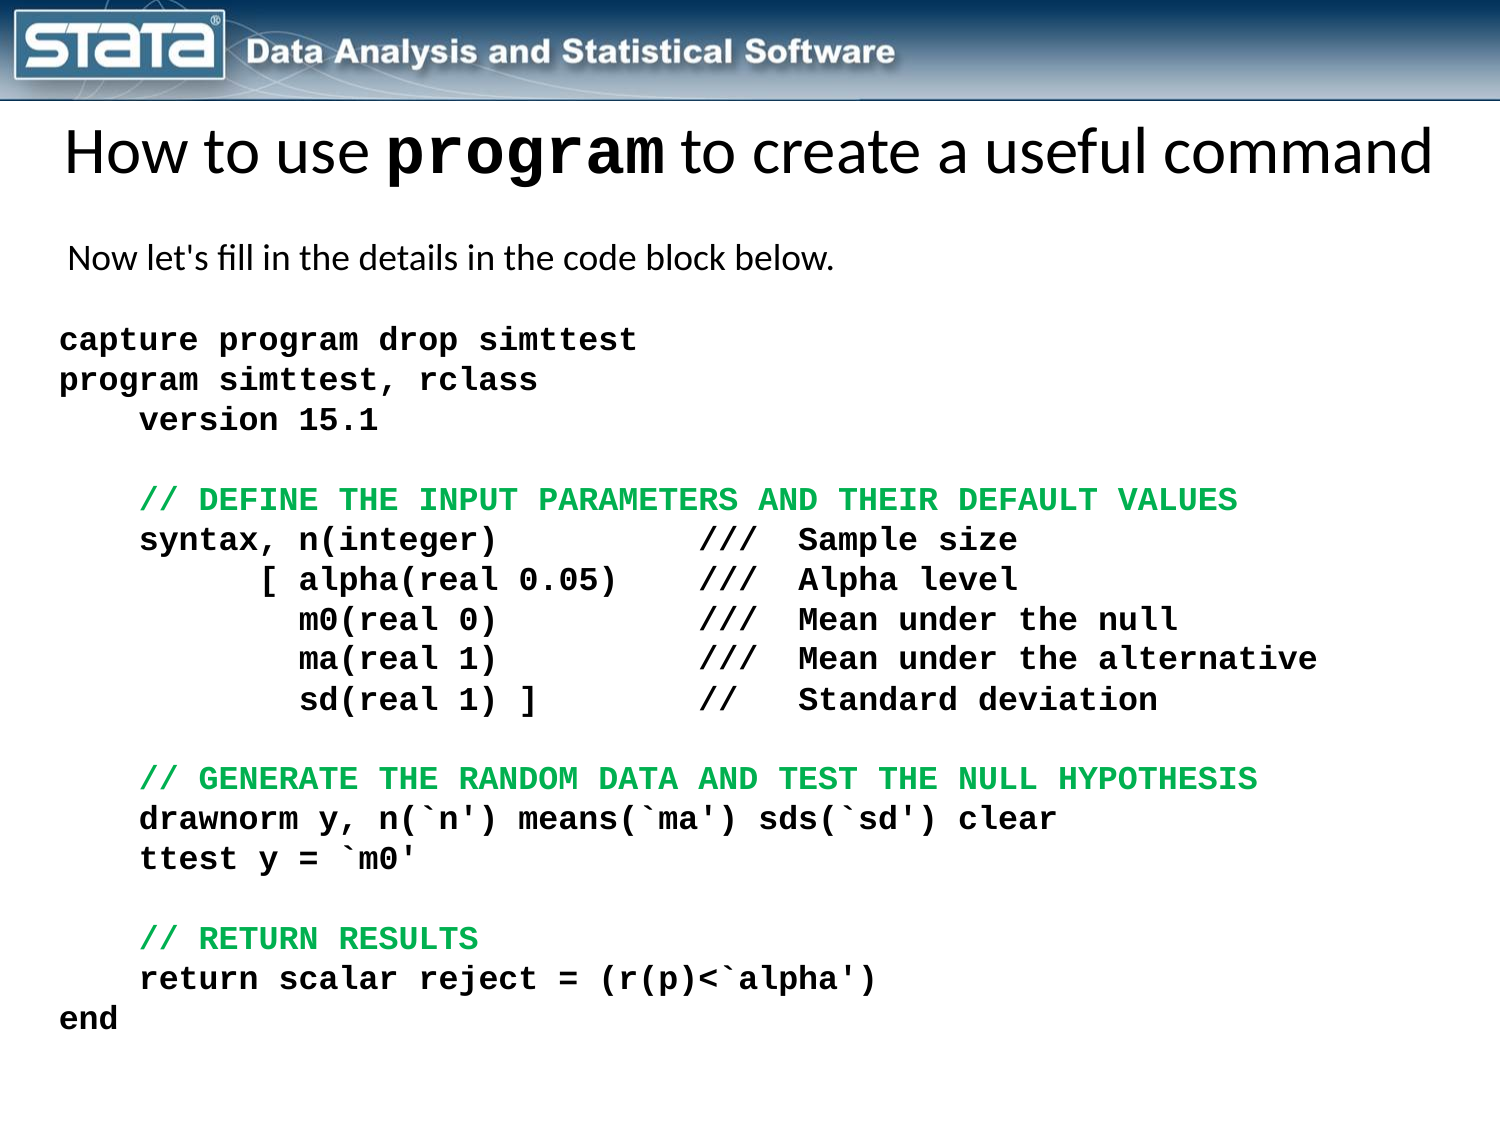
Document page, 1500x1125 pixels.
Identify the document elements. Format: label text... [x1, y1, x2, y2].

text_box How to use program to create a useful command [0, 99, 1500, 195]
list Now let's fill in the details in the code block below. capture program drop simttest program simttest, rclass version 15.1 // DEFINE THE INPUT PARAMETERS AND THEIR DEFAULT VALUES syntax, n(integer) /// Sample size [ alpha(real 0.05) /// Alpha level m0(real 0) /// Mean under the null ma(real 1) /// Mean under the alternative sd(real 1) ] // Standard deviation // GENERATE THE RANDOM DATA AND TEST THE NULL HYPOTHESIS drawnorm y, n(`n') means(`ma') sds(`sd') clear ttest y = `m0' // RETURN RESULTS return scalar reject = (r(p)<`alpha') end [43, 224, 1457, 1088]
picture [0, 0, 1500, 99]
